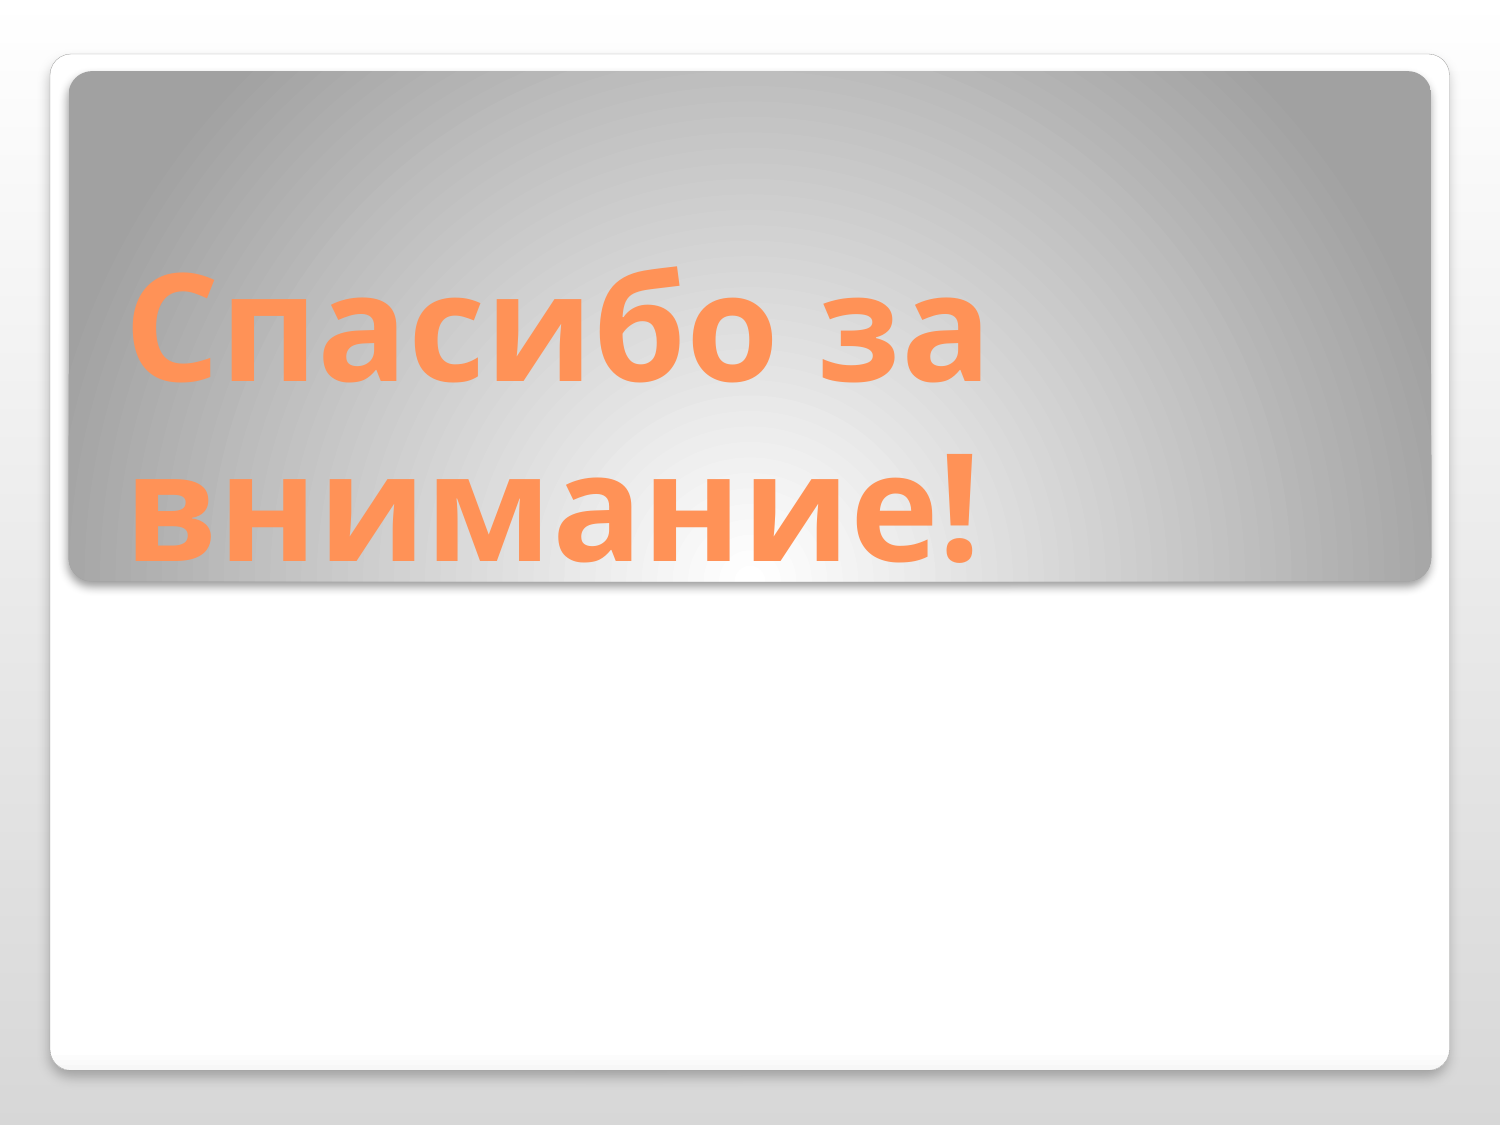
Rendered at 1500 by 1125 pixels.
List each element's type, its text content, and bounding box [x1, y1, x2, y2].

title Спасибо за внимание! [117, 234, 1394, 599]
